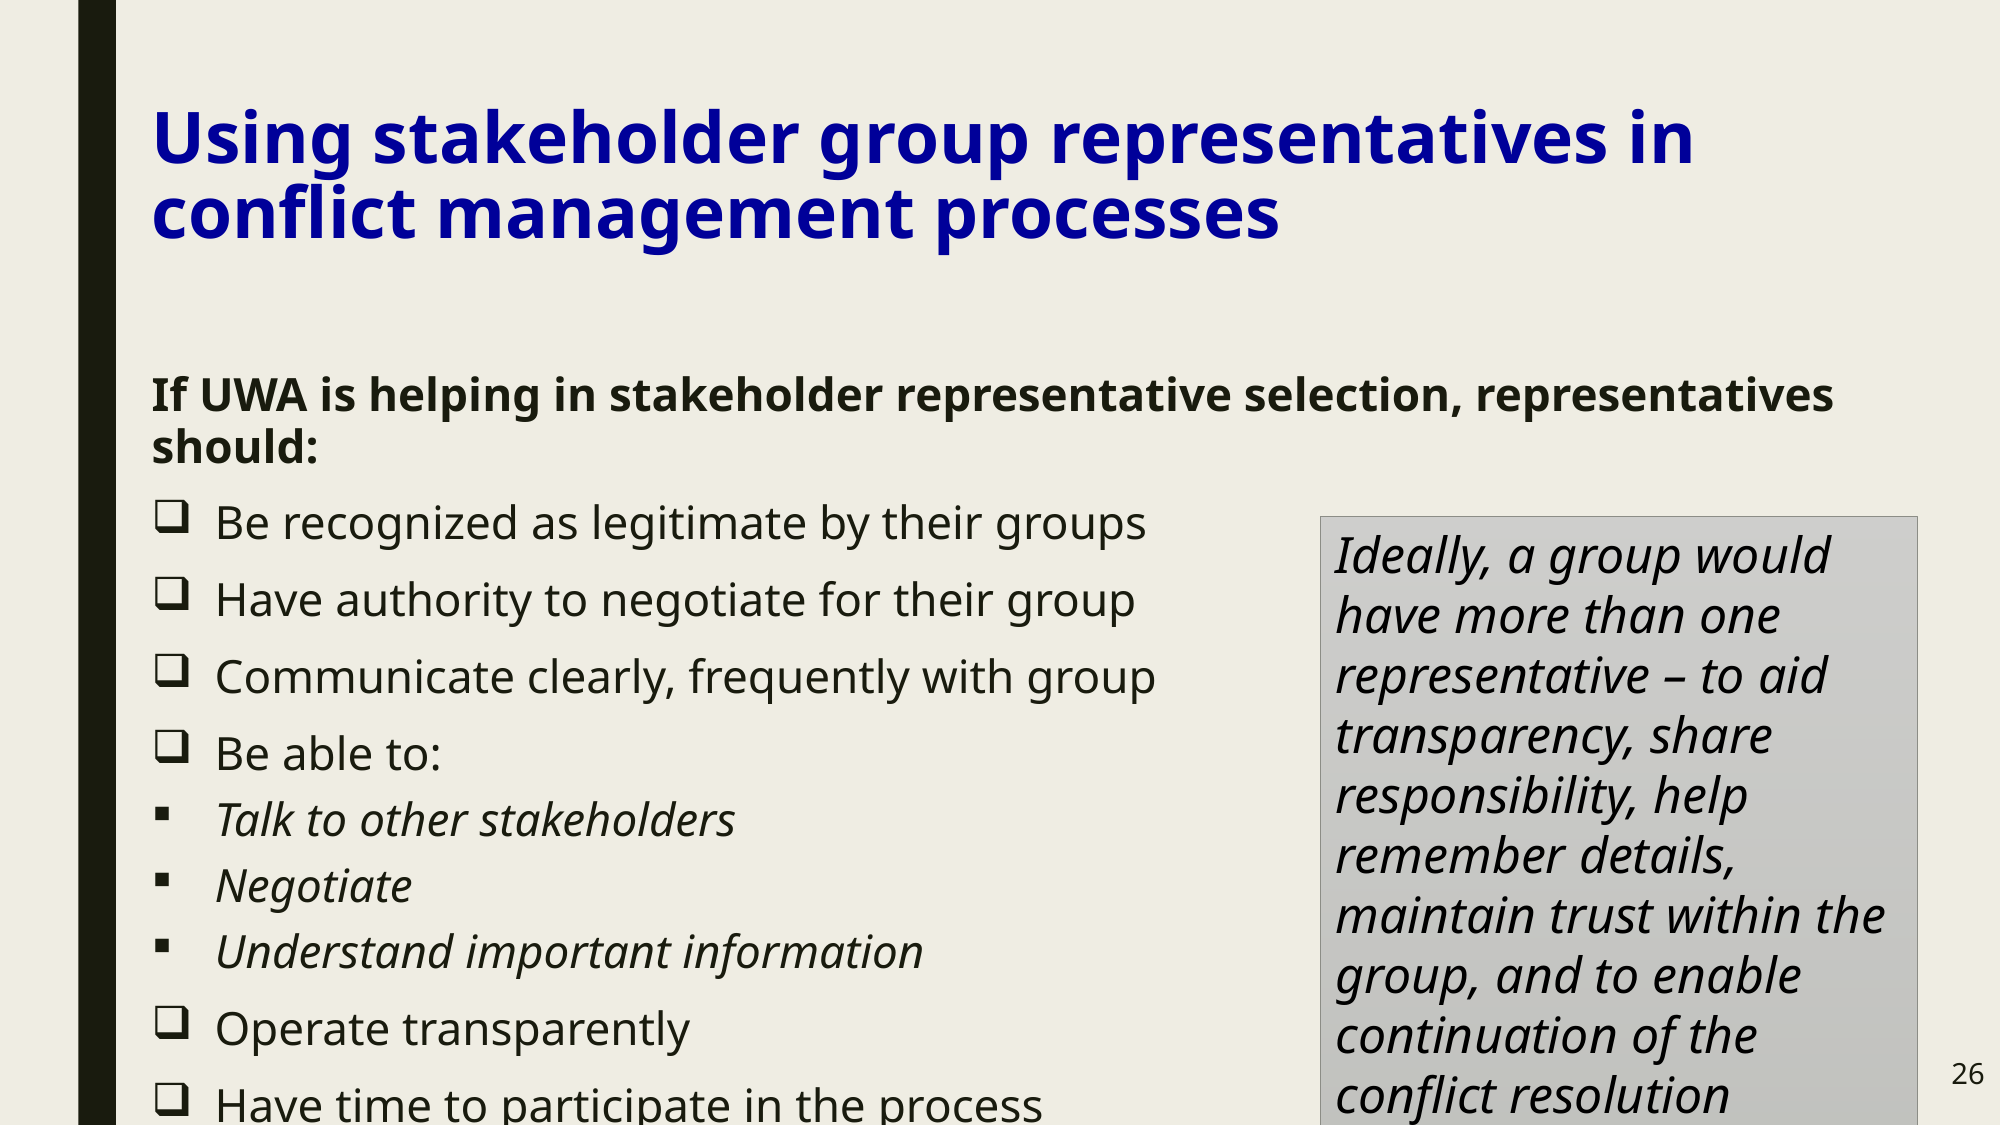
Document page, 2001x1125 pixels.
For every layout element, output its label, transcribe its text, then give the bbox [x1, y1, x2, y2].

text_box Ideally, a group would have more than one representative – to aid transparency, share responsibility, help remember details, maintain trust within the group, and to enable continuation of the conflict resolution process if one representative is unavailable [1320, 516, 1918, 1125]
list If UWA is helping in stakeholder representative selection, representatives should: Be recognized as legitimate by their groups Have authority to negotiate for their group Communicate clearly, frequently with group Be able to: Talk to other stakeholders Negotiate Understand important information Operate transparently Have time to participate in the process [136, 362, 1934, 1077]
title Using stakeholder group representatives in conflict management processes [136, 94, 1954, 263]
slide_number 26 [1918, 1024, 2000, 1125]
